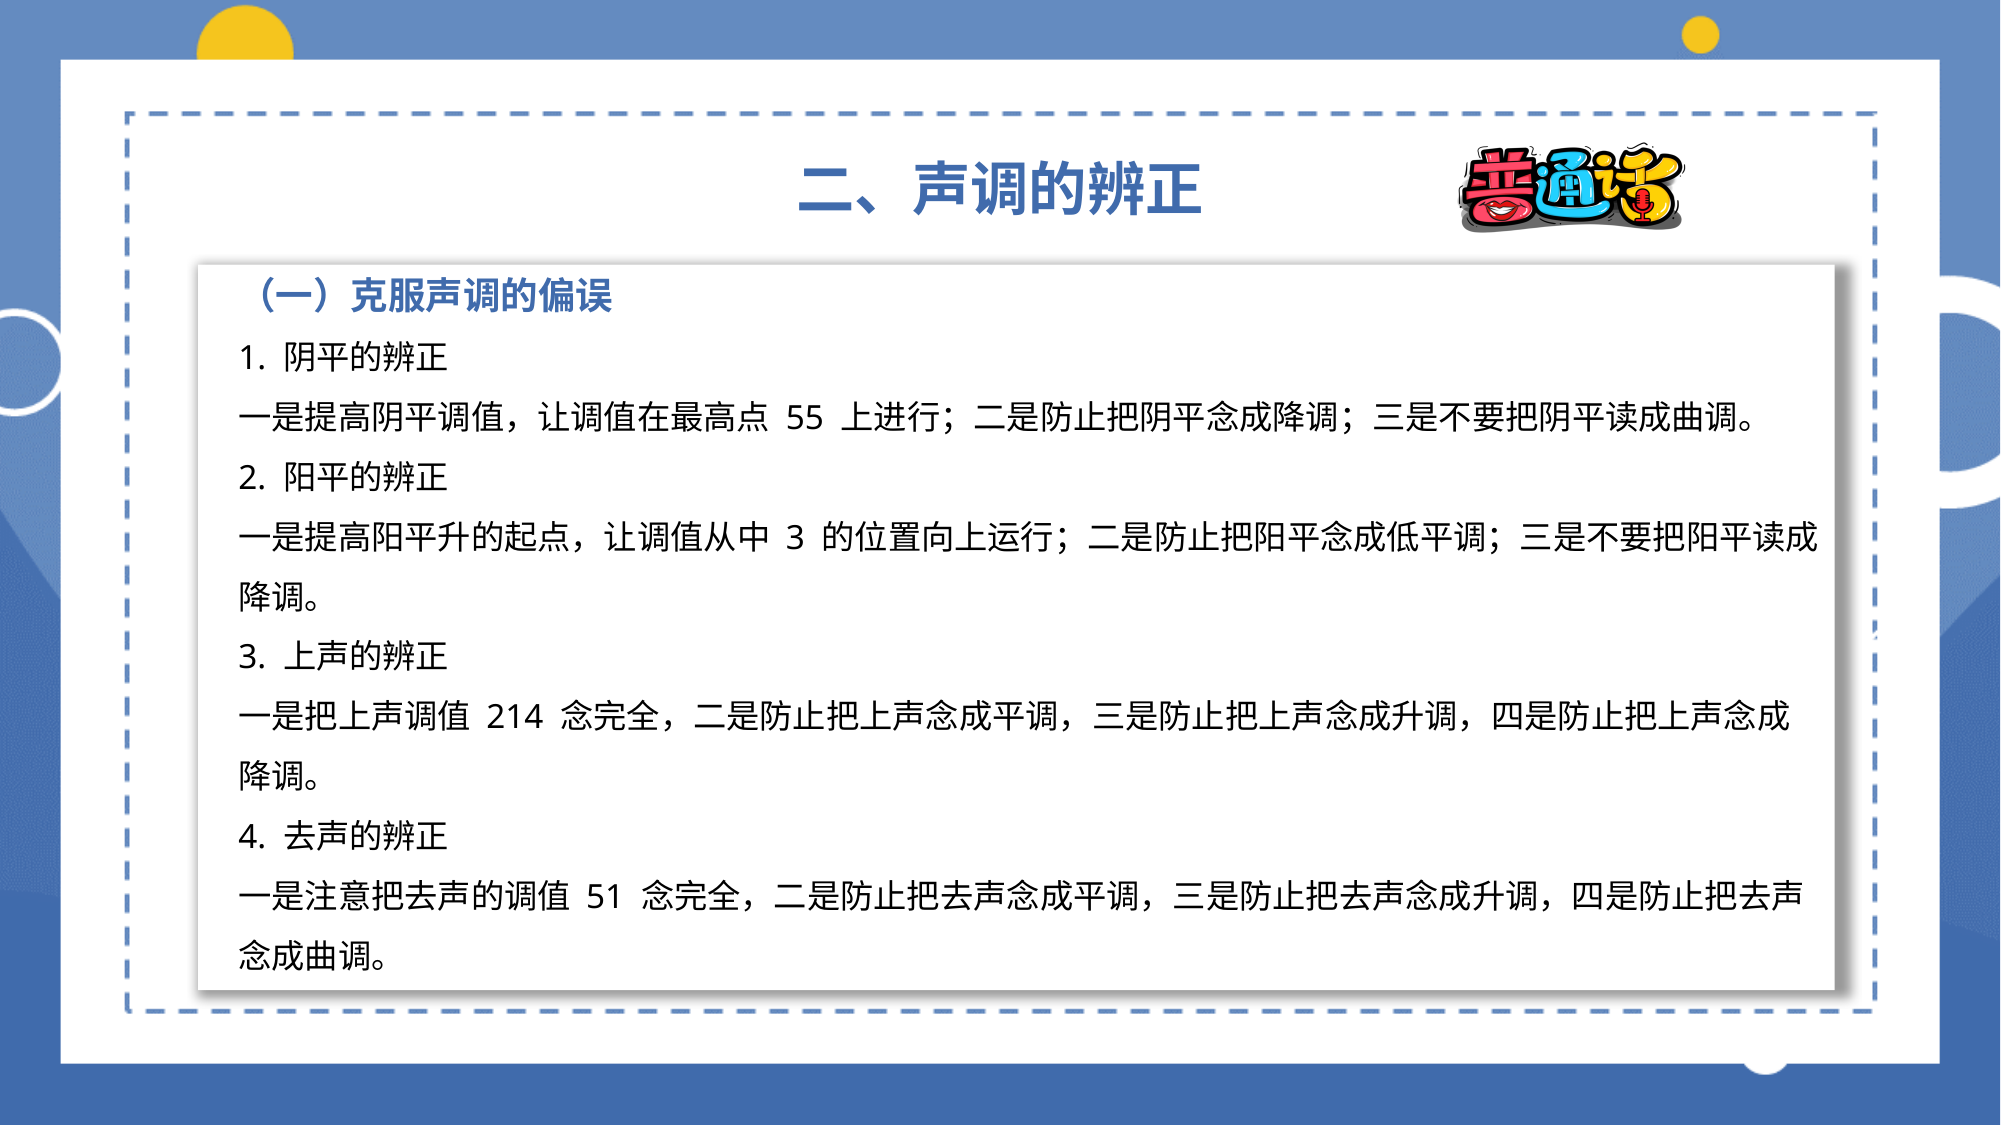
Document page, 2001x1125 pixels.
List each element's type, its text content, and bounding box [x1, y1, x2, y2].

text_box （一）克服声调的偏误 [223, 264, 659, 308]
text_box 二、声调的辨正 [781, 144, 1219, 230]
text_box [198, 264, 1835, 991]
text_box 1. 阴平的辨正 一是提高阴平调值，让调值在最高点 55 上进行；二是防止把阴平念成降调；三是不要把阴平读成曲调。 2. 阳平的辨正 一是提高阳平升的起点，让调值从中 3 的位置向上运行；二是防止把阳平念成低平调；三是不要把阳平读成降调。 3. 上声的辨正 一是把上声调值 214 念完全，二是防止把上声念成平调，三是防止把上声念成升调，四是防止把上声念成降调。 4. 去声的辨正 一是注意把去声的调值 51 念完全，二是防止把去声念成平调，三是防止把去声念成升调，四是防止把去声念成曲调。 [223, 308, 1835, 983]
picture [0, 0, 2001, 1125]
